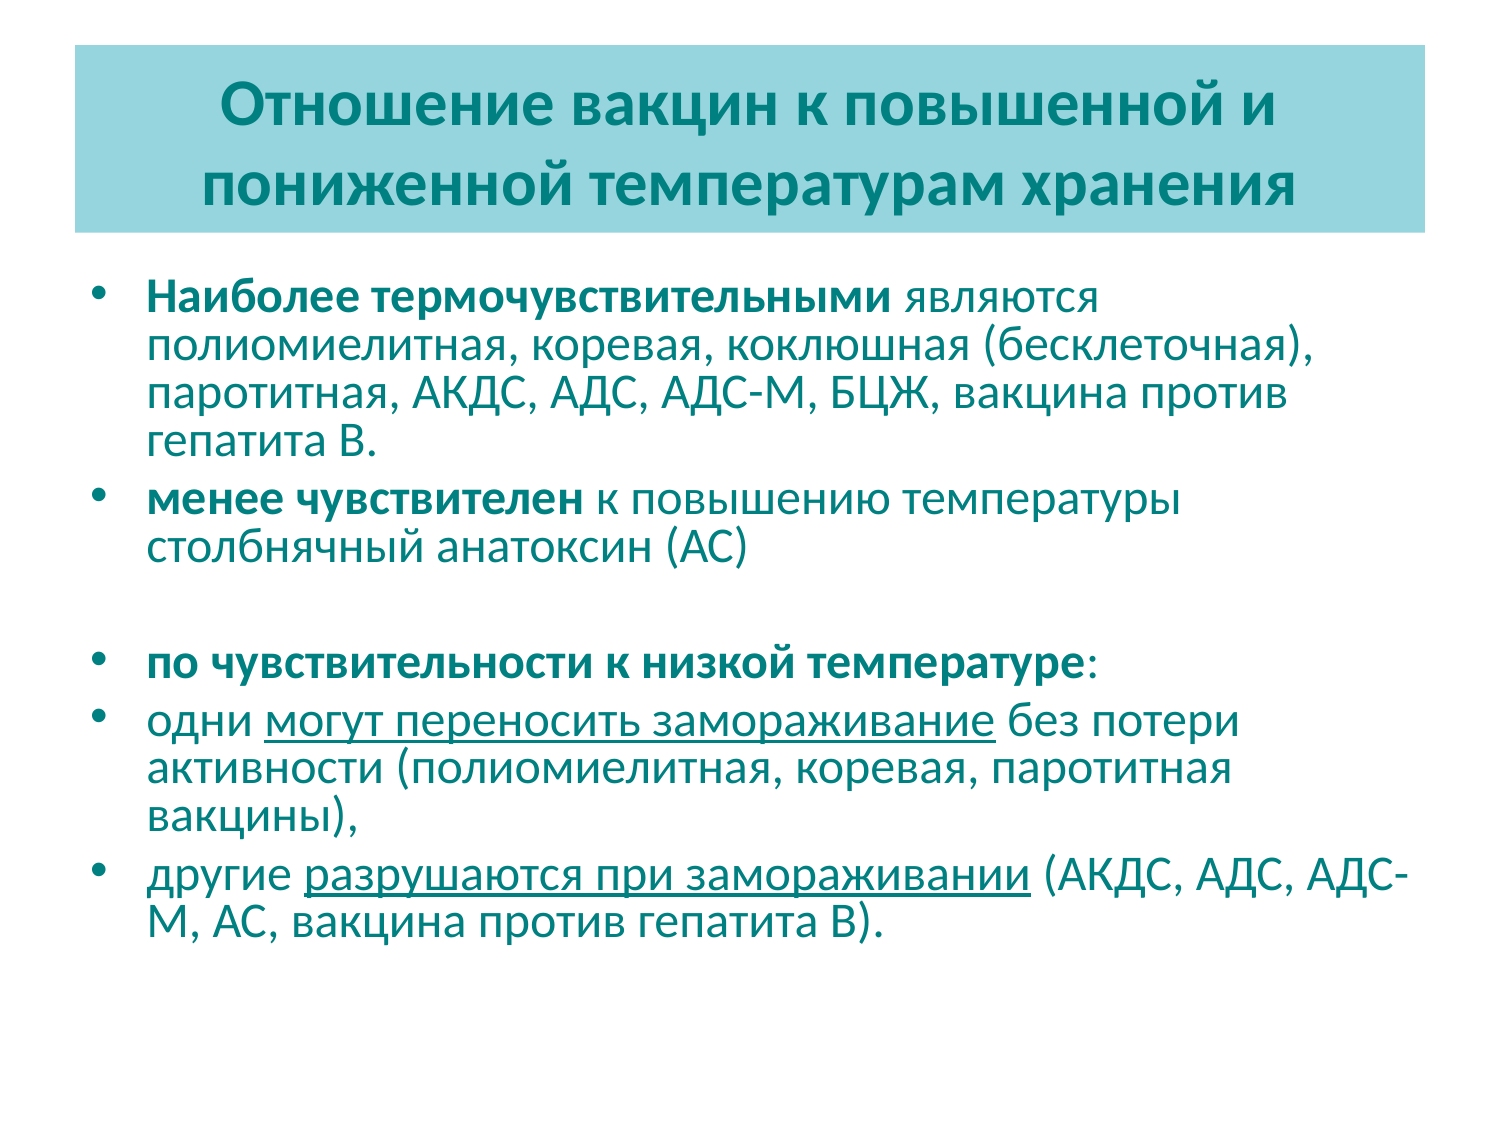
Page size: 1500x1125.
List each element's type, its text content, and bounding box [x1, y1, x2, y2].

title Отношение вакцин к повышенной и пониженной температурам хранения [74, 44, 1426, 233]
list Наиболее термочувствительными являются полиомиелитная, коревая, коклюшная (бесклеточная), паротитная, АКДС, АДС, АДС-М, БЦЖ, вакцина против гепатита В. менее чувствителен к повышению температуры столбнячный анатоксин (АС) по чувствительности к низкой температуре: одни могут переносить замораживание без потери активности (полиомиелитная, коревая, паротитная вакцины), другие разрушаются при замораживании (АКДС, АДС, АДС-М, АС, вакцина против гепатита В). [74, 266, 1426, 1010]
